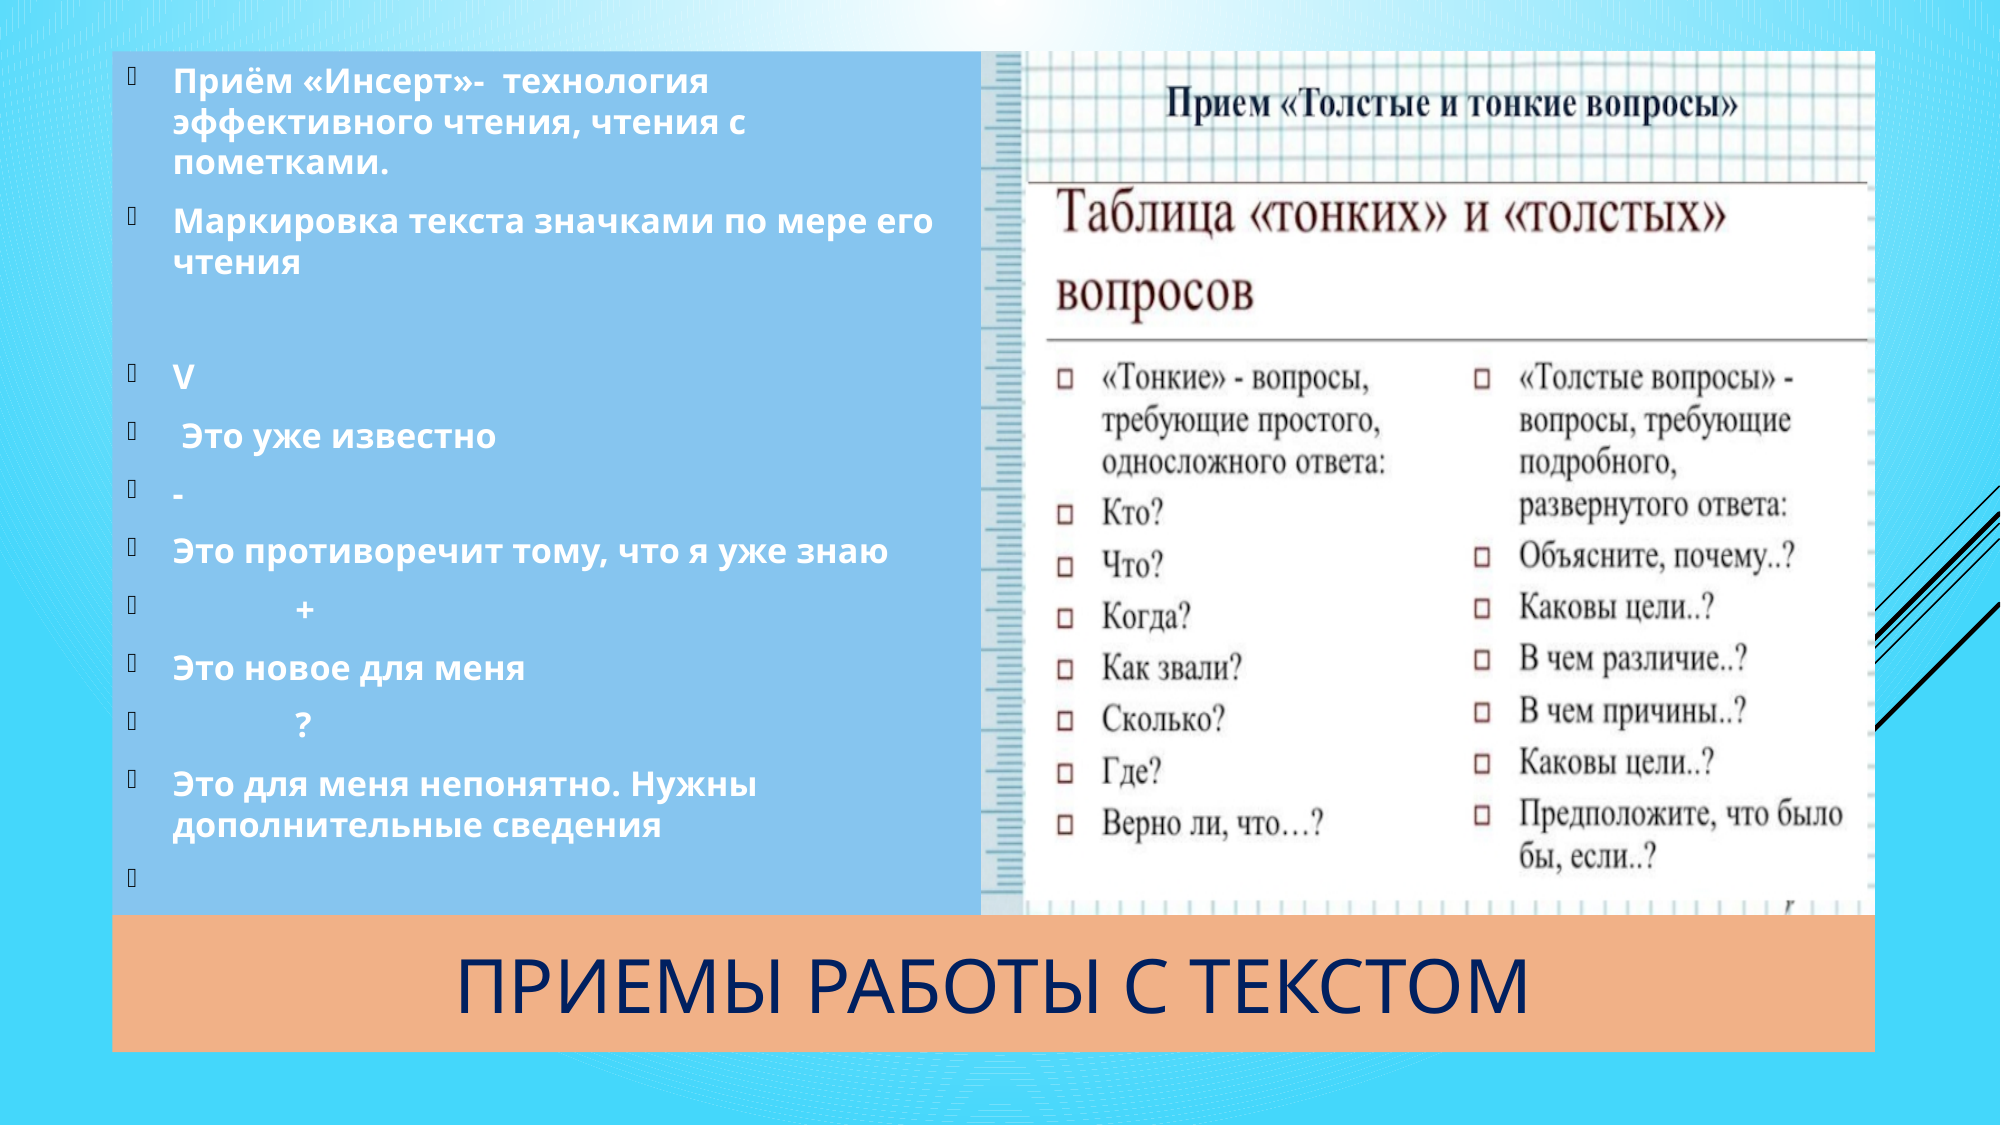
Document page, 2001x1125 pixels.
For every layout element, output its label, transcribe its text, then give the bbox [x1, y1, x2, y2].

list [981, 51, 1876, 916]
title Приемы работы с текстом [112, 915, 1875, 1053]
list Приём «Инсерт»- технология эффективного чтения, чтения с пометками. Маркировка текста значками по мере его чтения V Это уже известно - Это противоречит тому, что я уже знаю + Это новое для меня ? Это для меня непонятно. Нужны дополнительные сведения [112, 51, 981, 915]
